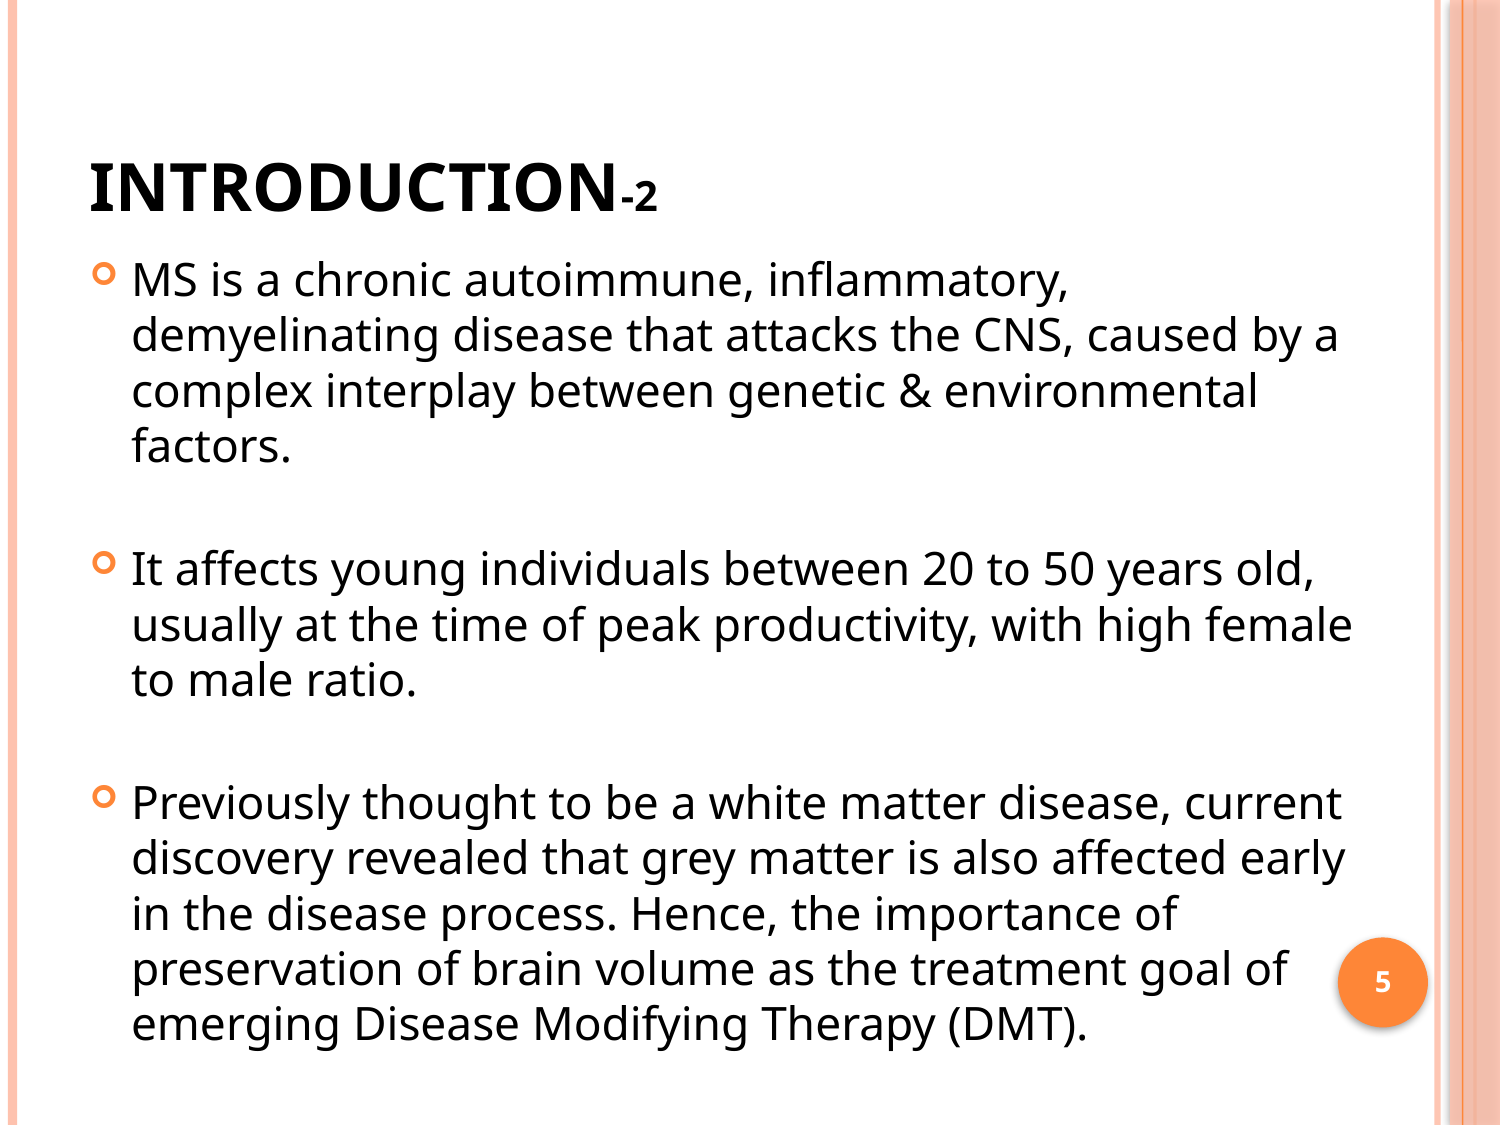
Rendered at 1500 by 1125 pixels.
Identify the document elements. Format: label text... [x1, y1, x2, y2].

title Introduction-2 [75, 45, 1300, 233]
slide_number 5 [1333, 940, 1434, 1027]
list MS is a chronic autoimmune, inflammatory, demyelinating disease that attacks the CNS, caused by a complex interplay between genetic & environmental factors. It affects young individuals between 20 to 50 years old, usually at the time of peak productivity, with high female to male ratio. Previously thought to be a white matter disease, current discovery revealed that grey matter is also affected early in the disease process. Hence, the importance of preservation of brain volume as the treatment goal of emerging Disease Modifying Therapy (DMT). [75, 242, 1377, 1106]
